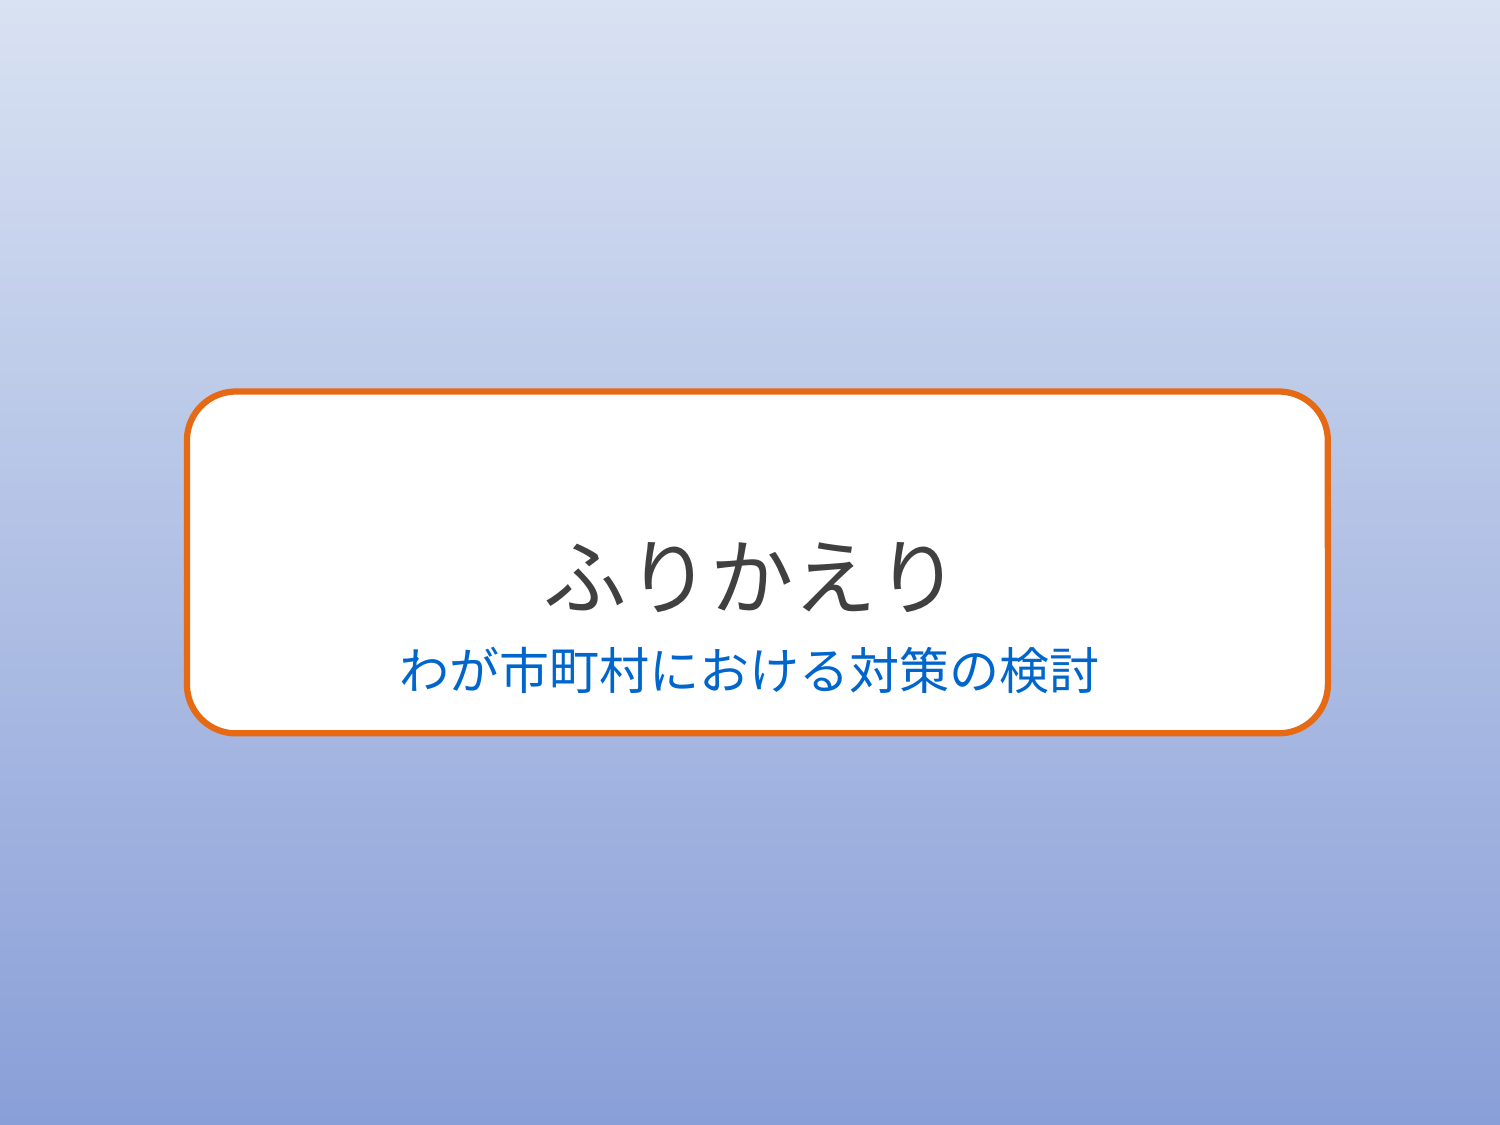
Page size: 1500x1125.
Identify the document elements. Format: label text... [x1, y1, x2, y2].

title ふりかえり [104, 455, 1400, 675]
text_box わが市町村における対策の検討 [137, 631, 1361, 707]
